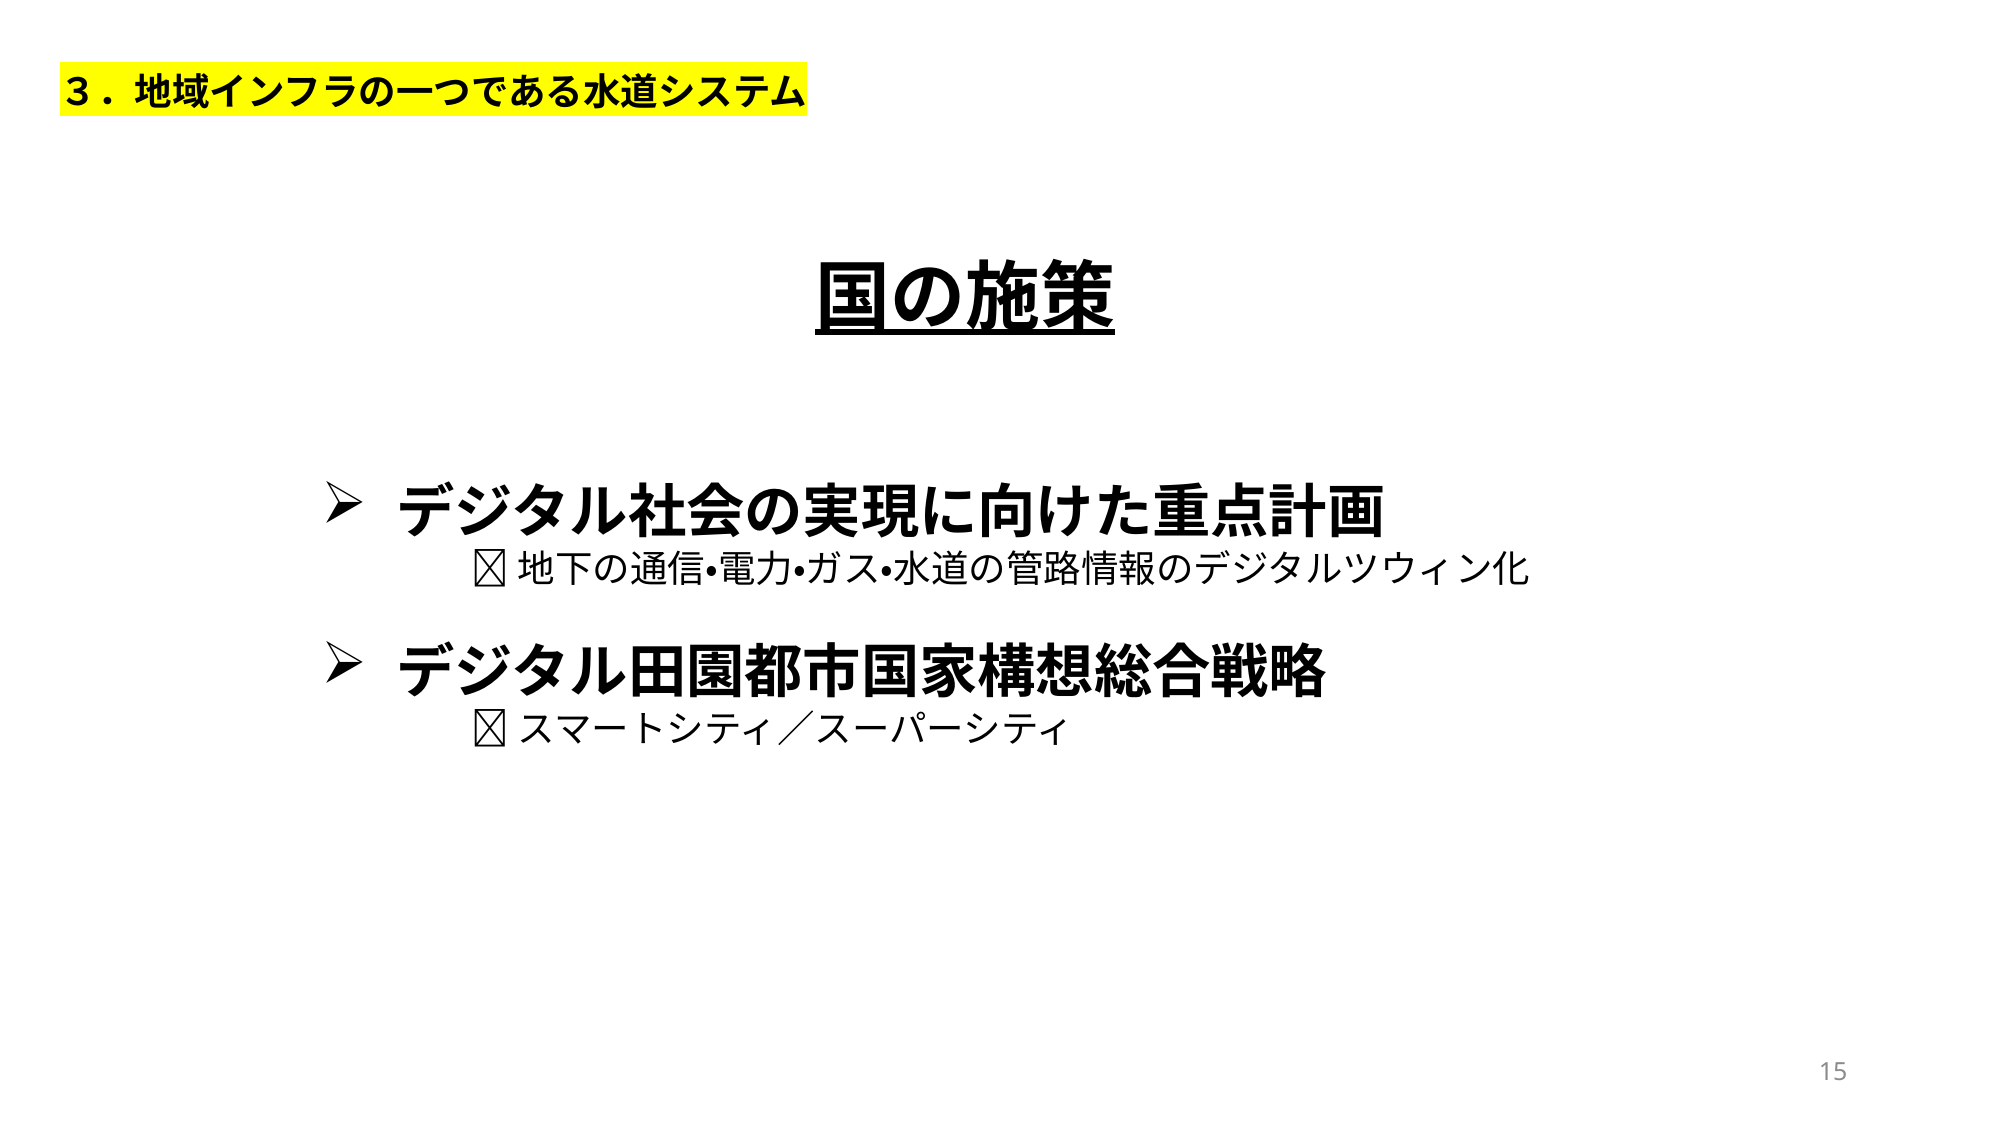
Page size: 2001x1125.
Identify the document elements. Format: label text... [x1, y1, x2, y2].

text_box ３．地域インフラの一つである水道システム [45, 60, 1045, 121]
text_box デジタル社会の実現に向けた重点計画 地下の通信・電力・ガス・水道の管路情報のデジタルツウィン化 デジタル田園都市国家構想総合戦略 スマートシティ／スーパーシティ [306, 467, 1754, 802]
text_box 国の施策 [601, 241, 1329, 346]
slide_number 15 [1412, 1042, 1863, 1103]
